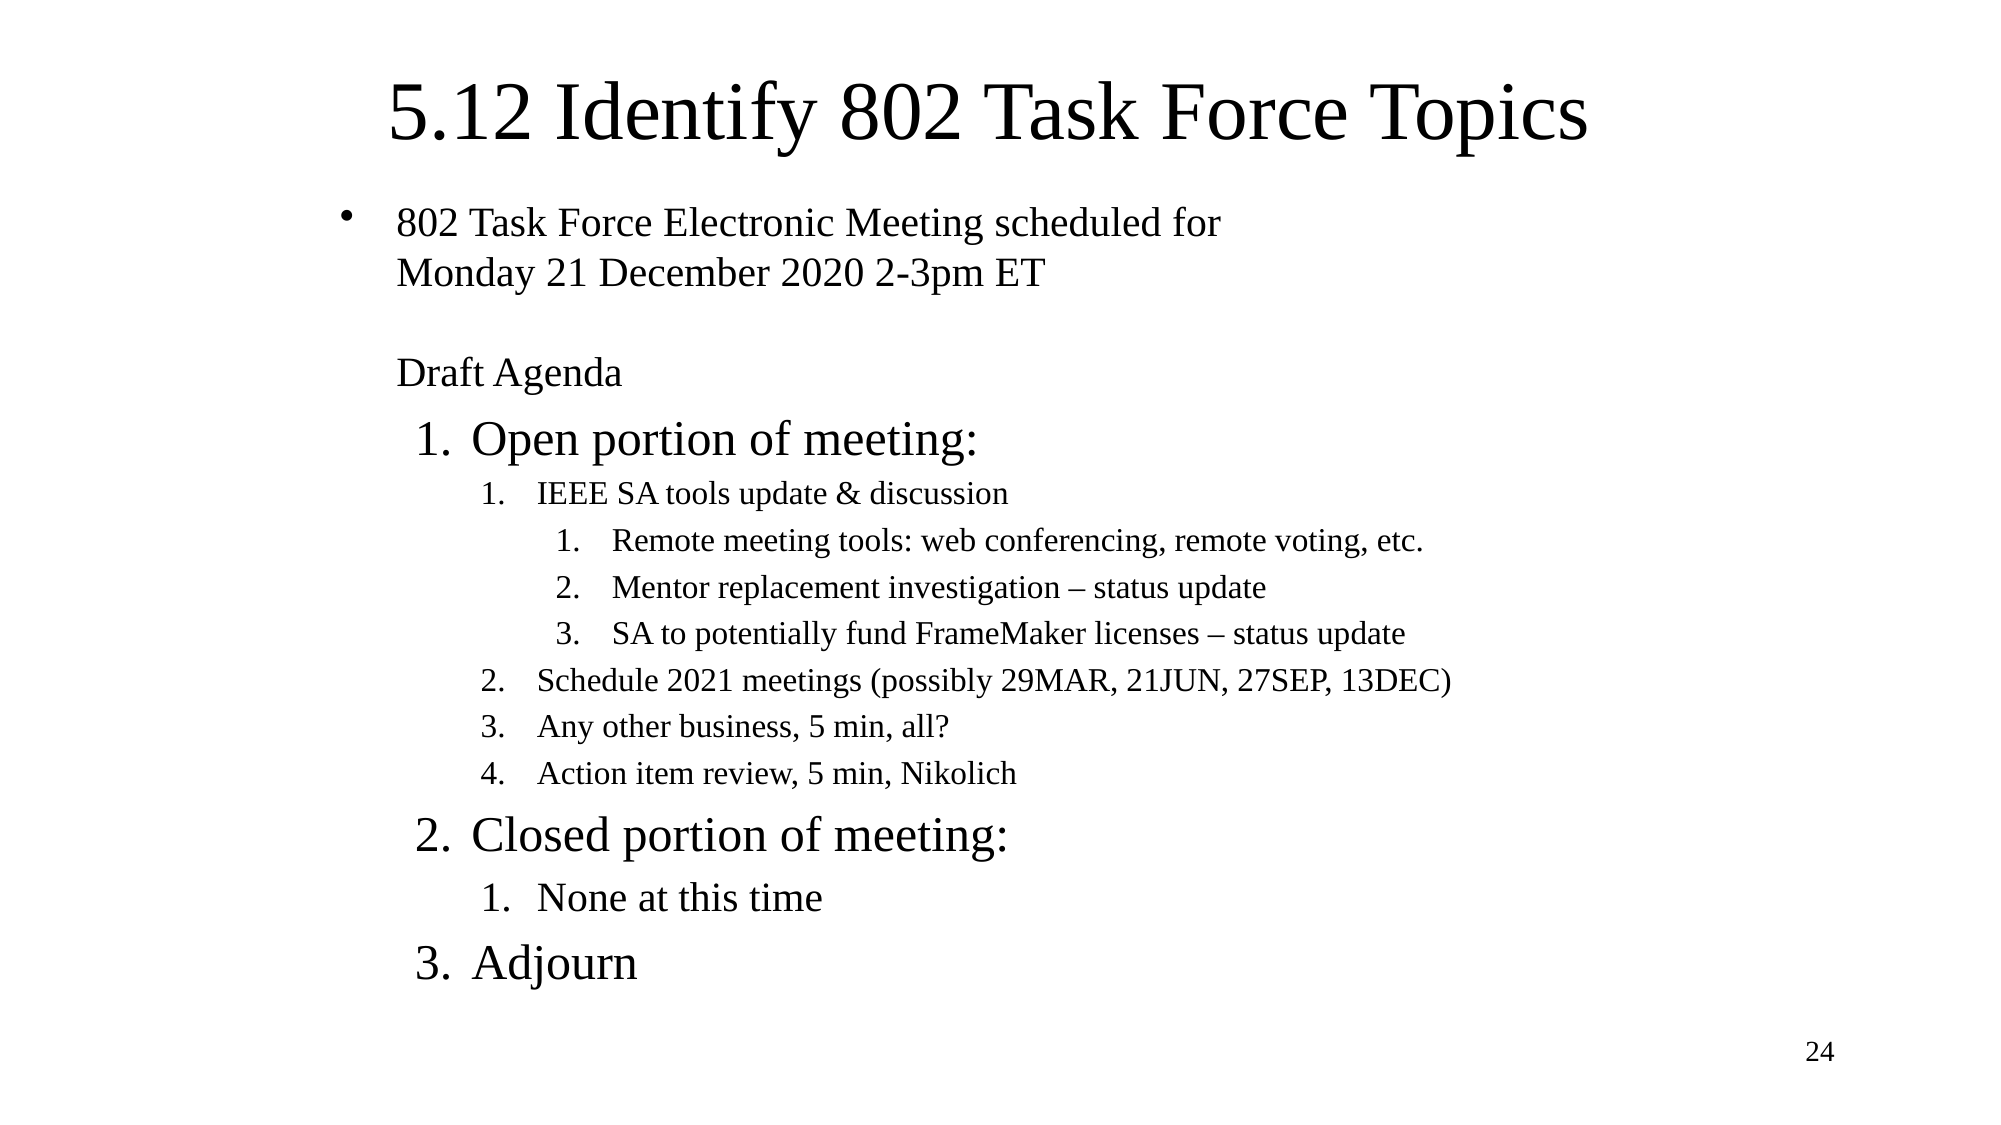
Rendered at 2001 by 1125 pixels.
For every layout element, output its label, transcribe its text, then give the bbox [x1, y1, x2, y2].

title 5.12 Identify 802 Task Force Topics [362, 12, 1638, 187]
list 802 Task Force Electronic Meeting scheduled for Monday 21 December 2020 2-3pm ET Draft Agenda Open portion of meeting: IEEE SA tools update & discussion Remote meeting tools: web conferencing, remote voting, etc. Mentor replacement investigation – status update SA to potentially fund FrameMaker licenses – status update Schedule 2021 meetings (possibly 29MAR, 21JUN, 27SEP, 13DEC) Any other business, 5 min, all? Action item review, 5 min, Nikolich Closed portion of meeting: None at this time Adjourn [324, 187, 1688, 963]
slide_number 24 [1433, 1024, 1851, 1101]
